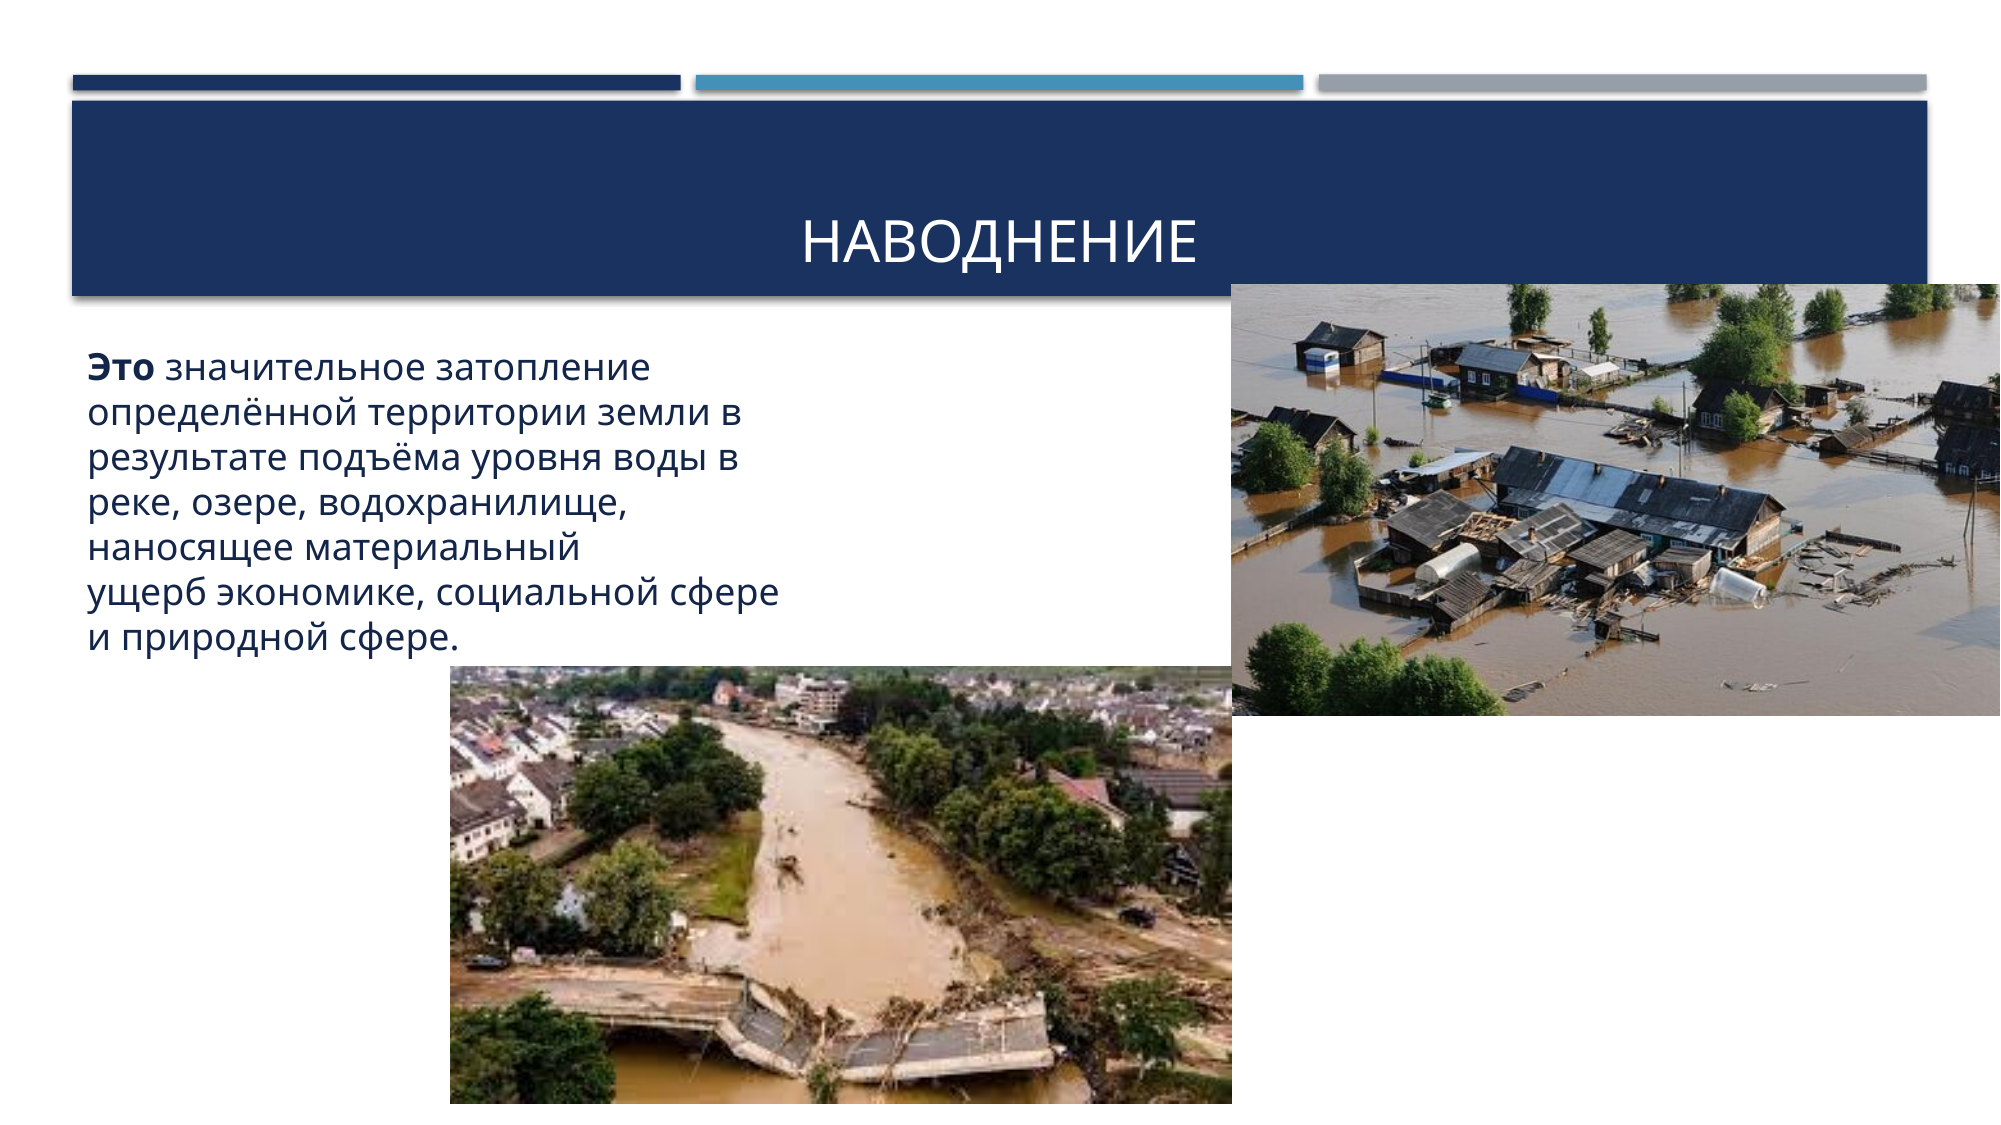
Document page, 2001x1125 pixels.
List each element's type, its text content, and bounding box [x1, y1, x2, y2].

title Наводнение [95, 115, 1905, 282]
picture [450, 283, 2000, 1105]
list Это значительное затопление определённой территории земли в результате подъёма уровня воды в реке, озере, водохранилище, наносящее материальный ущерб экономике, социальной сфере и природной сфере. [72, 198, 857, 802]
